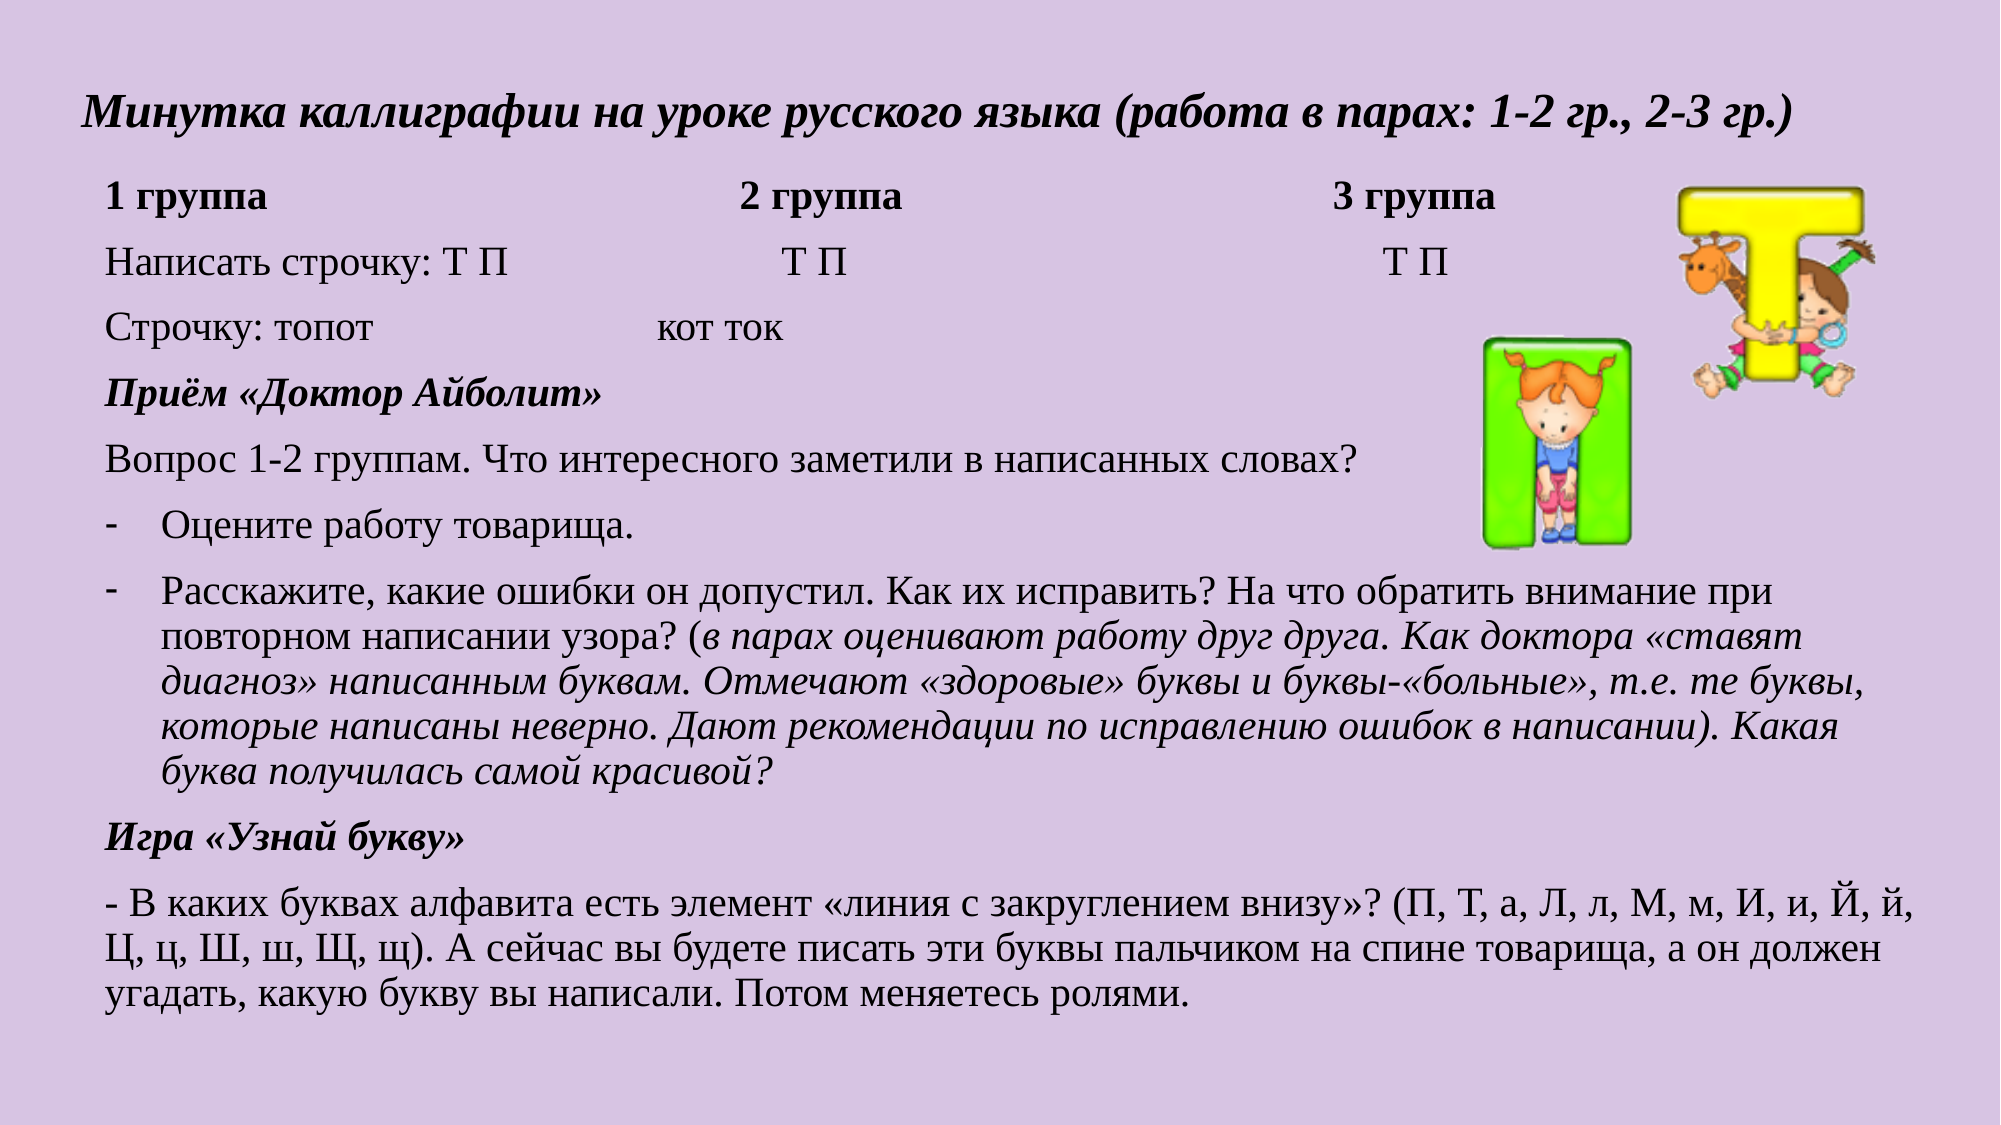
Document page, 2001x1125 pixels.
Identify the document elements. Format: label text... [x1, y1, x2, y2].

title Минутка каллиграфии на уроке русского языка (работа в парах: 1-2 гр., 2-3 гр.) [54, 25, 1824, 147]
picture [1453, 165, 1929, 571]
subtitle 1 группа 2 группа 3 группа Написать строчку: Т П Т П Т П Строчку: топот кот ток Приём «Доктор Айболит» Вопрос 1-2 группам. Что интересного заметили в написанных словах? Оцените работу товарища. Расскажите, какие ошибки он допустил. Как их исправить? На что обратить внимание при повторном написании узора? (в парах оценивают работу друг друга. Как доктора «ставят диагноз» написанным буквам. Отмечают «здоровые» буквы и буквы-«больные», т.е. те буквы, которые написаны неверно. Дают рекомендации по исправлению ошибок в написании). Какая буква получилась самой красивой? Игра «Узнай букву» - В каких буквах алфавита есть элемент «линия с закруглением внизу»? (П, Т, а, Л, л, М, м, И, и, Й, й, Ц, ц, Ш, ш, Щ, щ). А сейчас вы будете писать эти буквы пальчиком на спине товарища, а он должен угадать, какую букву вы написали. Потом меняетесь ролями. [89, 165, 1950, 1093]
